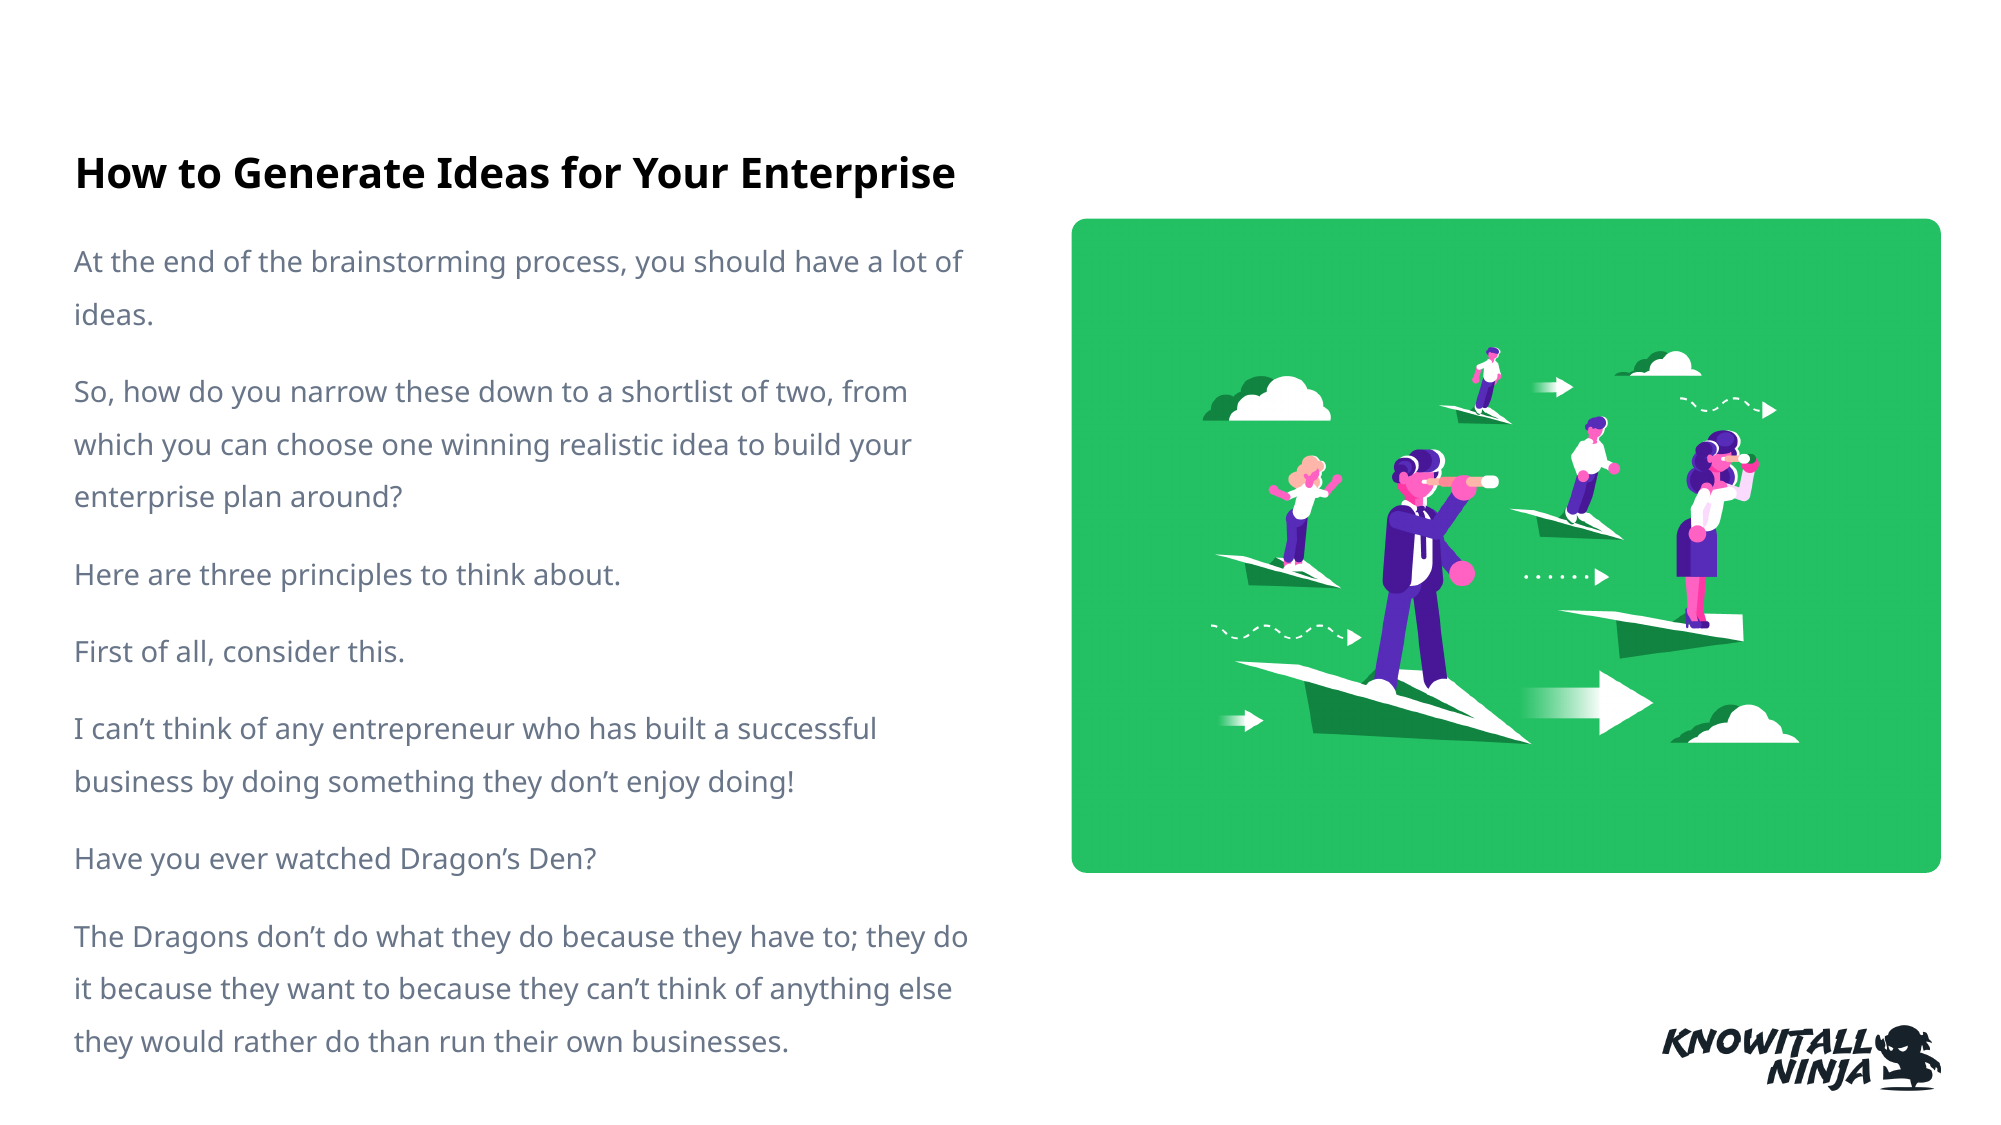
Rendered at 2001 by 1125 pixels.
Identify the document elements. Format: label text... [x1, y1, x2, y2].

title How to Generate Ideas for Your Enterprise [59, 117, 1000, 206]
picture [1071, 218, 1942, 874]
list At the end of the brainstorming process, you should have a lot of ideas. So, how do you narrow these down to a shortlist of two, from which you can choose one winning realistic idea to build your enterprise plan around? Here are three principles to think about. First of all, consider this. I can’t think of any entrepreneur who has built a successful business by doing something they don’t enjoy doing! Have you ever watched Dragon’s Den? The Dragons don’t do what they do because they have to; they do it because they want to because they can’t think of anything else they would rather do than run their own businesses. [59, 218, 1000, 1091]
picture [1662, 1025, 1941, 1091]
